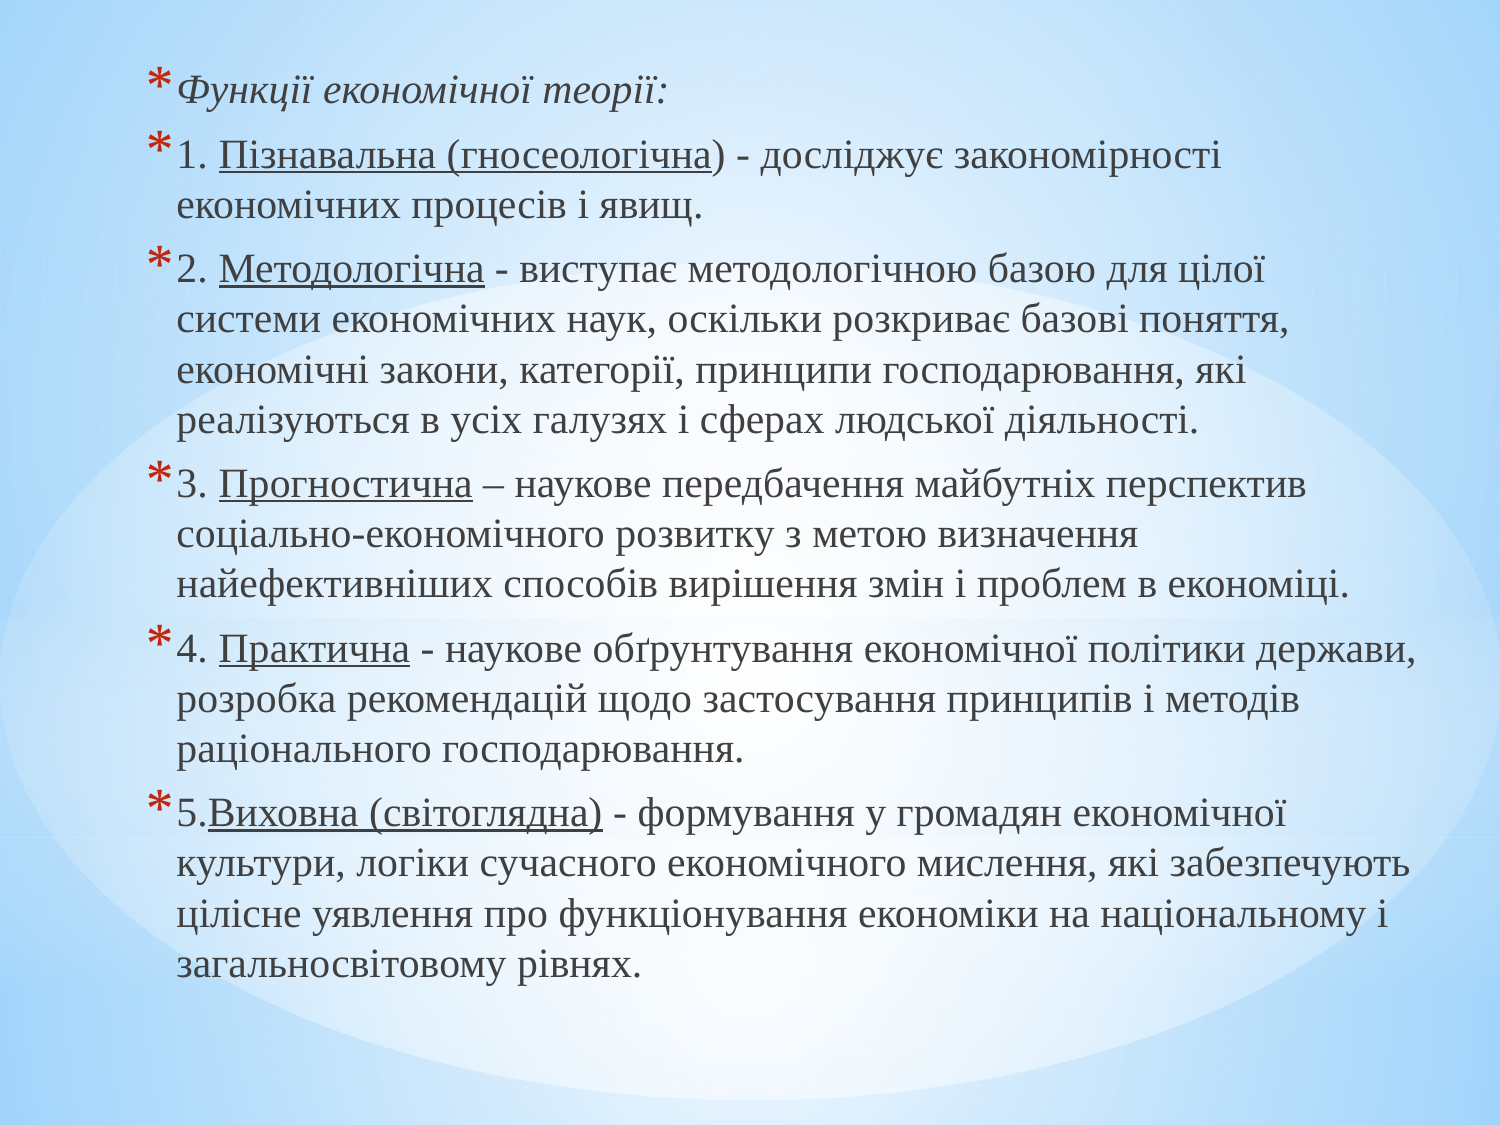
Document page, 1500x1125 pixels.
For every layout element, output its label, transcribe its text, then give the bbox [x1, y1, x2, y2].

list Функції економічної теорії: 1. Пізнавальна (гносеологічна) - досліджує закономірності економічних процесів і явищ. 2. Методологічна - виступає методологічною базою для цілої системи економічних наук, оскільки розкриває базові поняття, економічні закони, категорії, принципи господарювання, які реалізуються в усіх галузях і сферах людської діяльності. 3. Прогностична – наукове передбачення майбутніх перспектив соціально-економічного розвитку з метою визначення найефективніших способів вирішення змін і проблем в економіці. 4. Практична - наукове обґрунтування економічної політики держави, розробка рекомендацій щодо застосування принципів і методів раціонального господарювання. 5.Виховна (світоглядна) - формування у громадян економічної культури, логіки сучасного економічного мислення, які забезпечують цілісне уявлення про функціонування економіки на національному і загальносвітовому рівнях. [123, 54, 1436, 1083]
